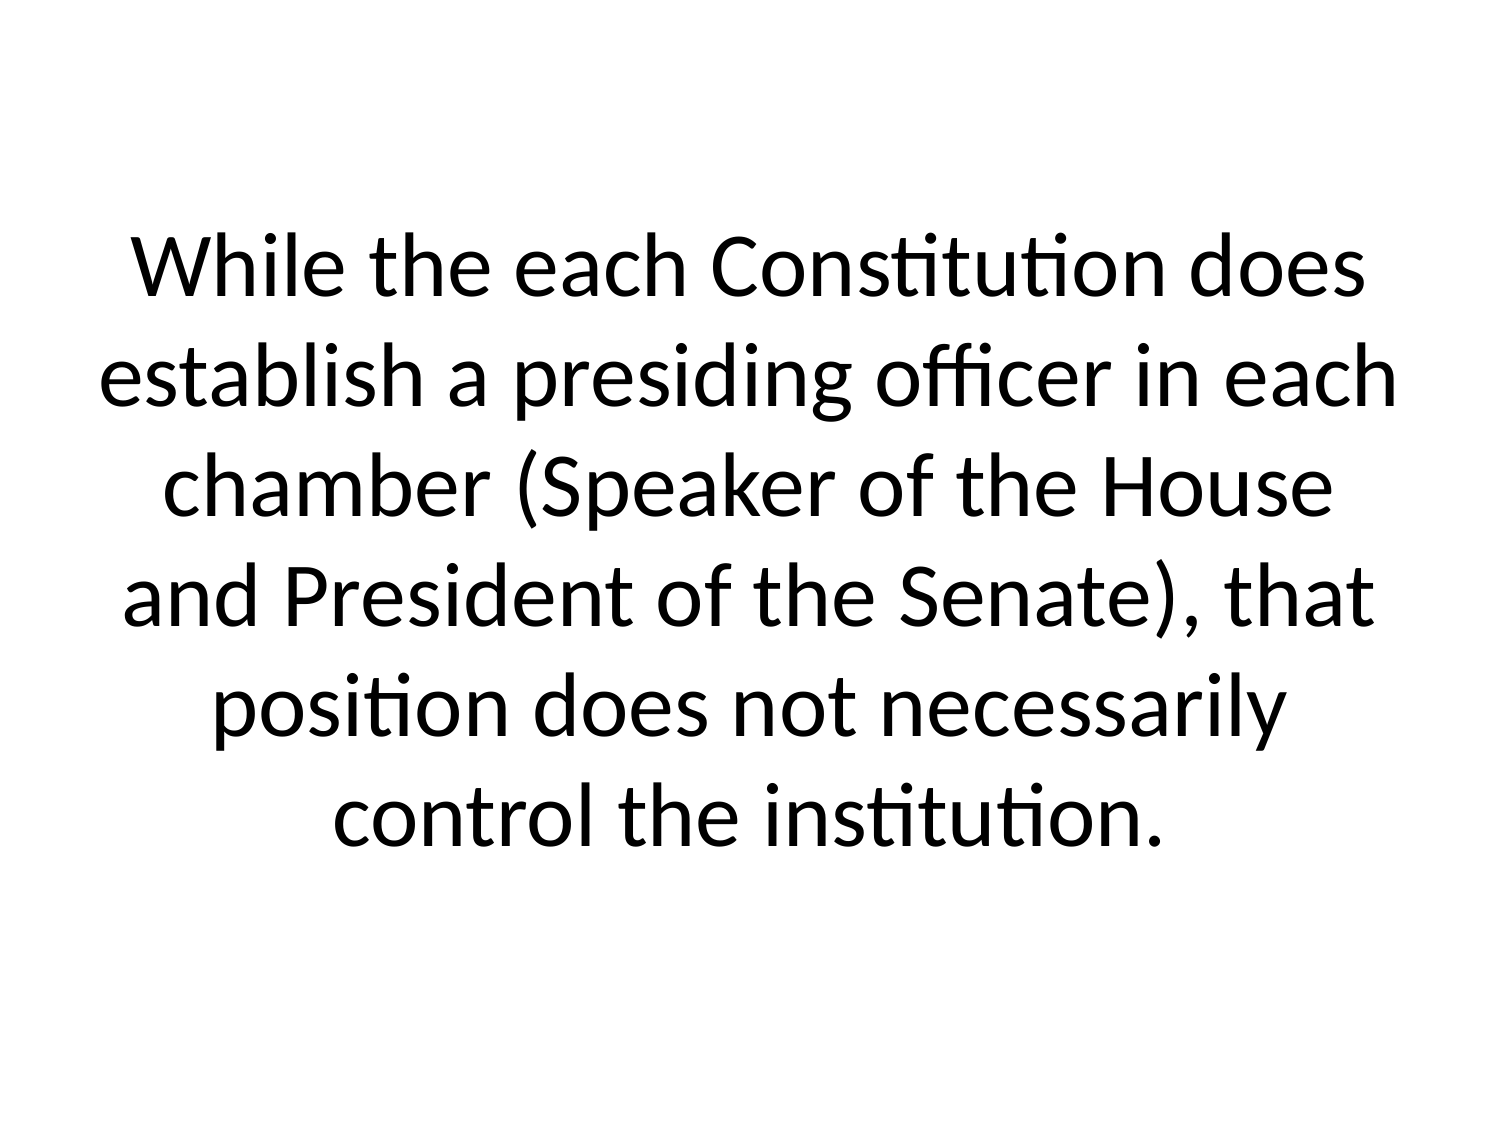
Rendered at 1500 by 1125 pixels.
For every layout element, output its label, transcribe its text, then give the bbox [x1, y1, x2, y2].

title While the each Constitution does establish a presiding officer in each chamber (Speaker of the House and President of the Senate), that position does not necessarily control the institution. [74, 44, 1426, 1026]
